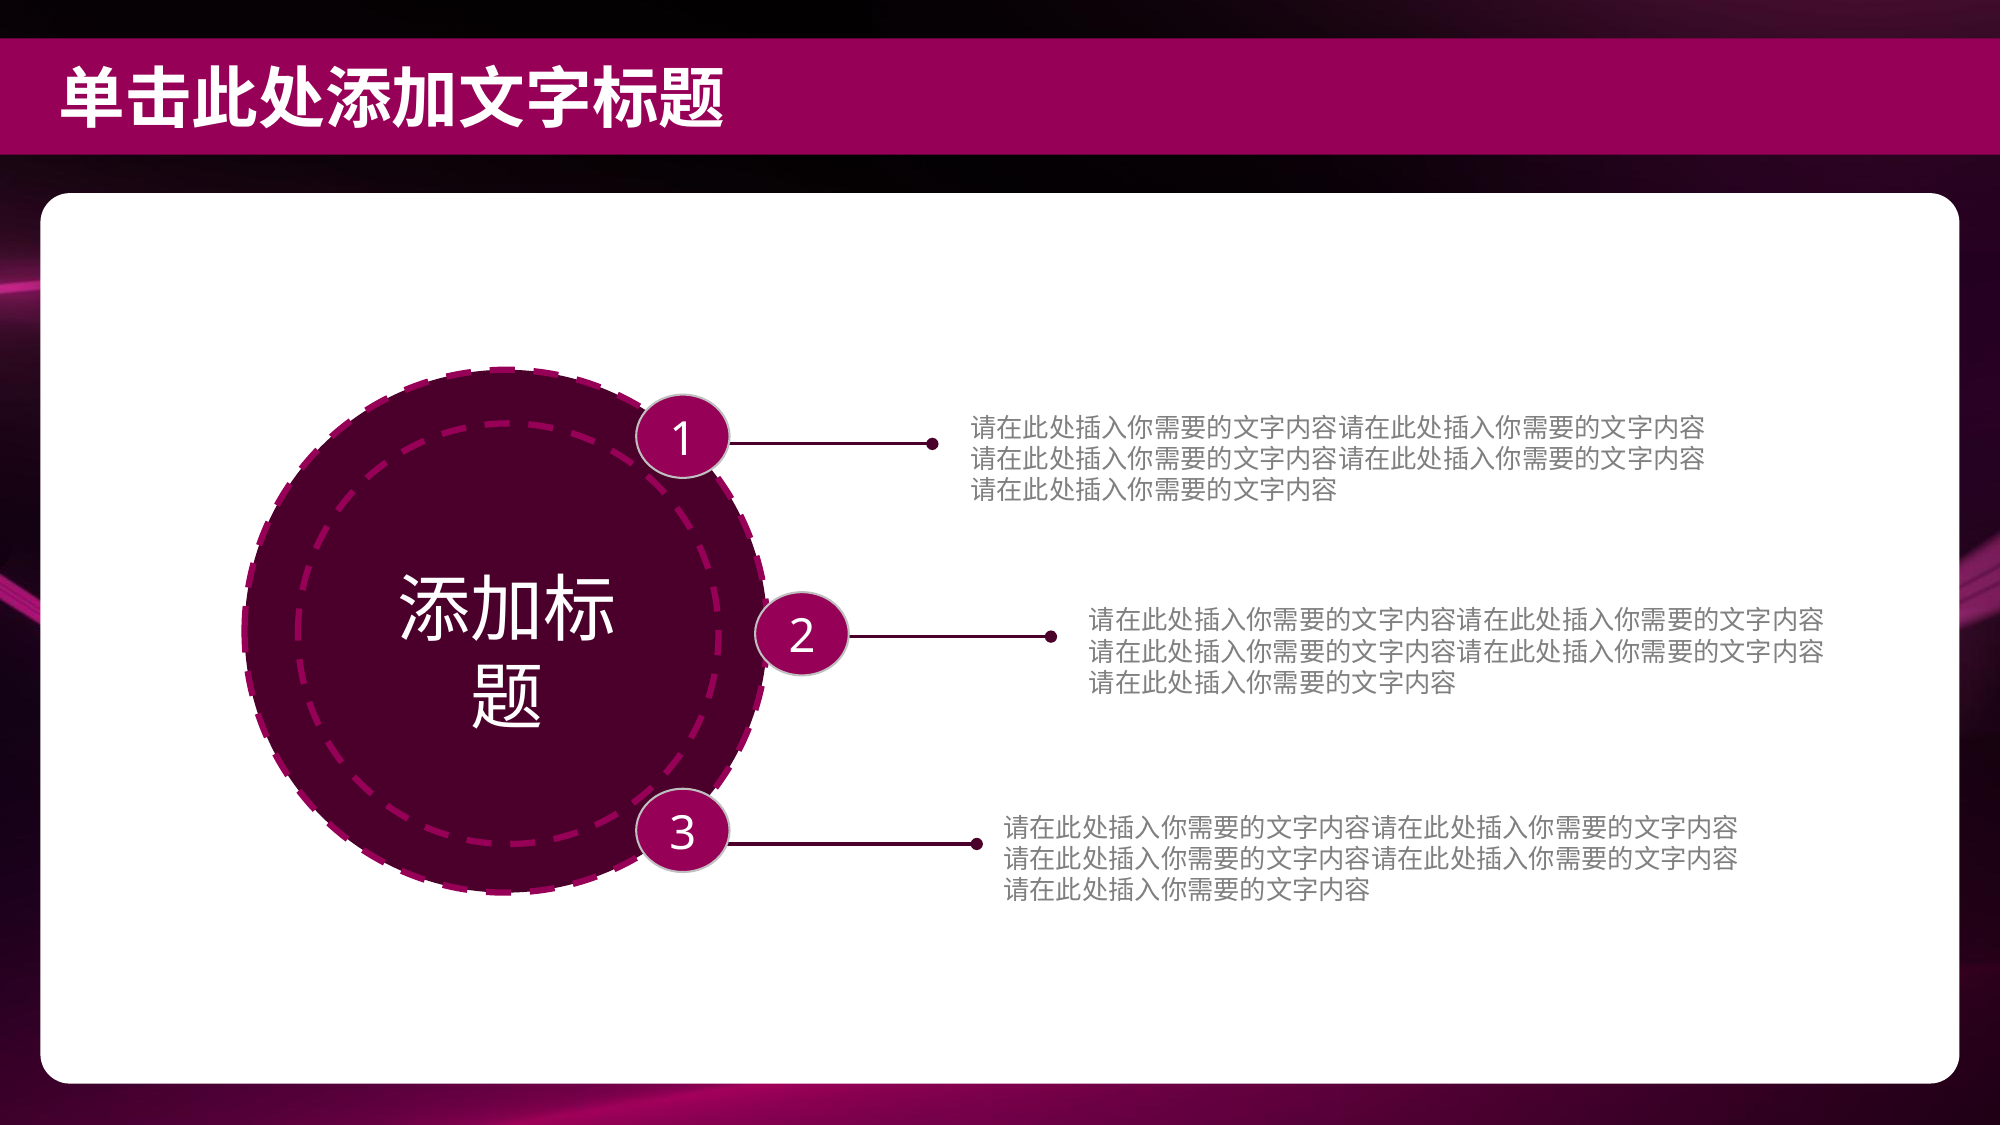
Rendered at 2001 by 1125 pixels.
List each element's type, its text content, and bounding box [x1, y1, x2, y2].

text_box 请在此处插入你需要的文字内容请在此处插入你需要的文字内容请在此处插入你需要的文字内容请在此处插入你需要的文字内容请在此处插入你需要的文字内容 [1003, 811, 1744, 906]
picture [0, 0, 2000, 38]
text_box [244, 369, 766, 893]
text_box 1 [635, 393, 731, 479]
text_box [297, 423, 719, 845]
text_box 2 [754, 591, 850, 677]
picture [0, 155, 2000, 1125]
text_box 3 [635, 787, 731, 874]
text_box 请在此处插入你需要的文字内容请在此处插入你需要的文字内容请在此处插入你需要的文字内容请在此处插入你需要的文字内容请在此处插入你需要的文字内容 [970, 410, 1711, 506]
text_box 请在此处插入你需要的文字内容请在此处插入你需要的文字内容请在此处插入你需要的文字内容请在此处插入你需要的文字内容请在此处插入你需要的文字内容 [1088, 603, 1830, 698]
